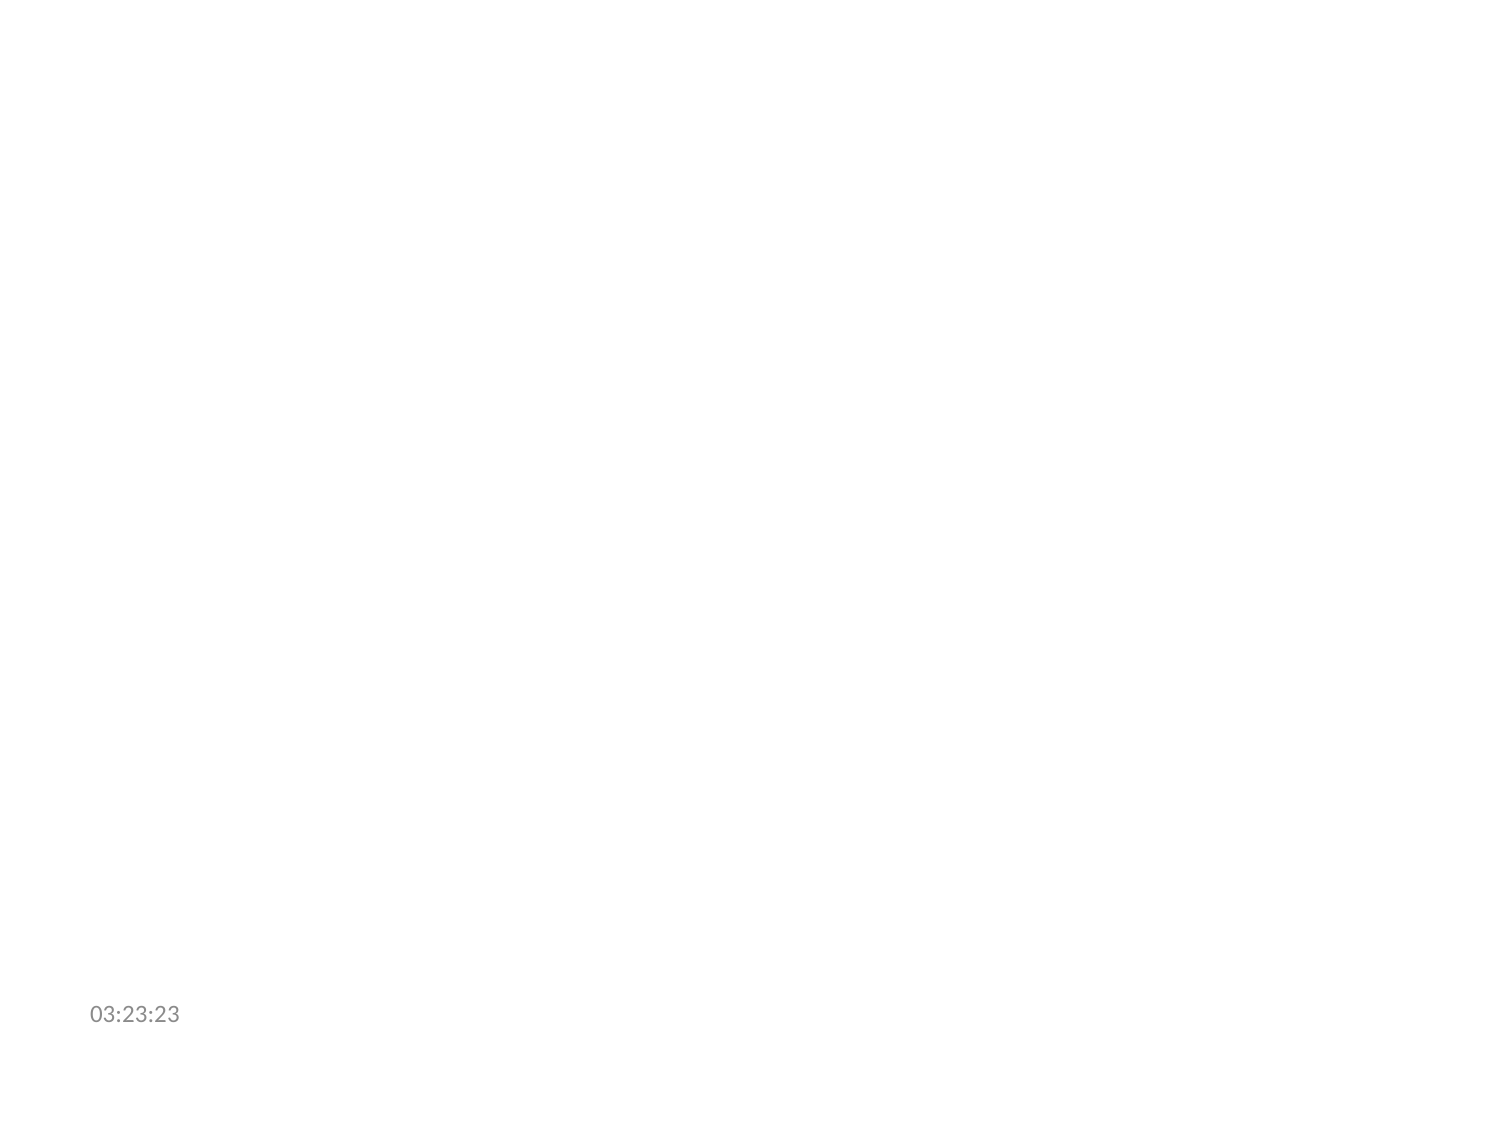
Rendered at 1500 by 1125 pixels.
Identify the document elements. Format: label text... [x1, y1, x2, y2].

text_box 15:35:09 [75, 982, 425, 1043]
